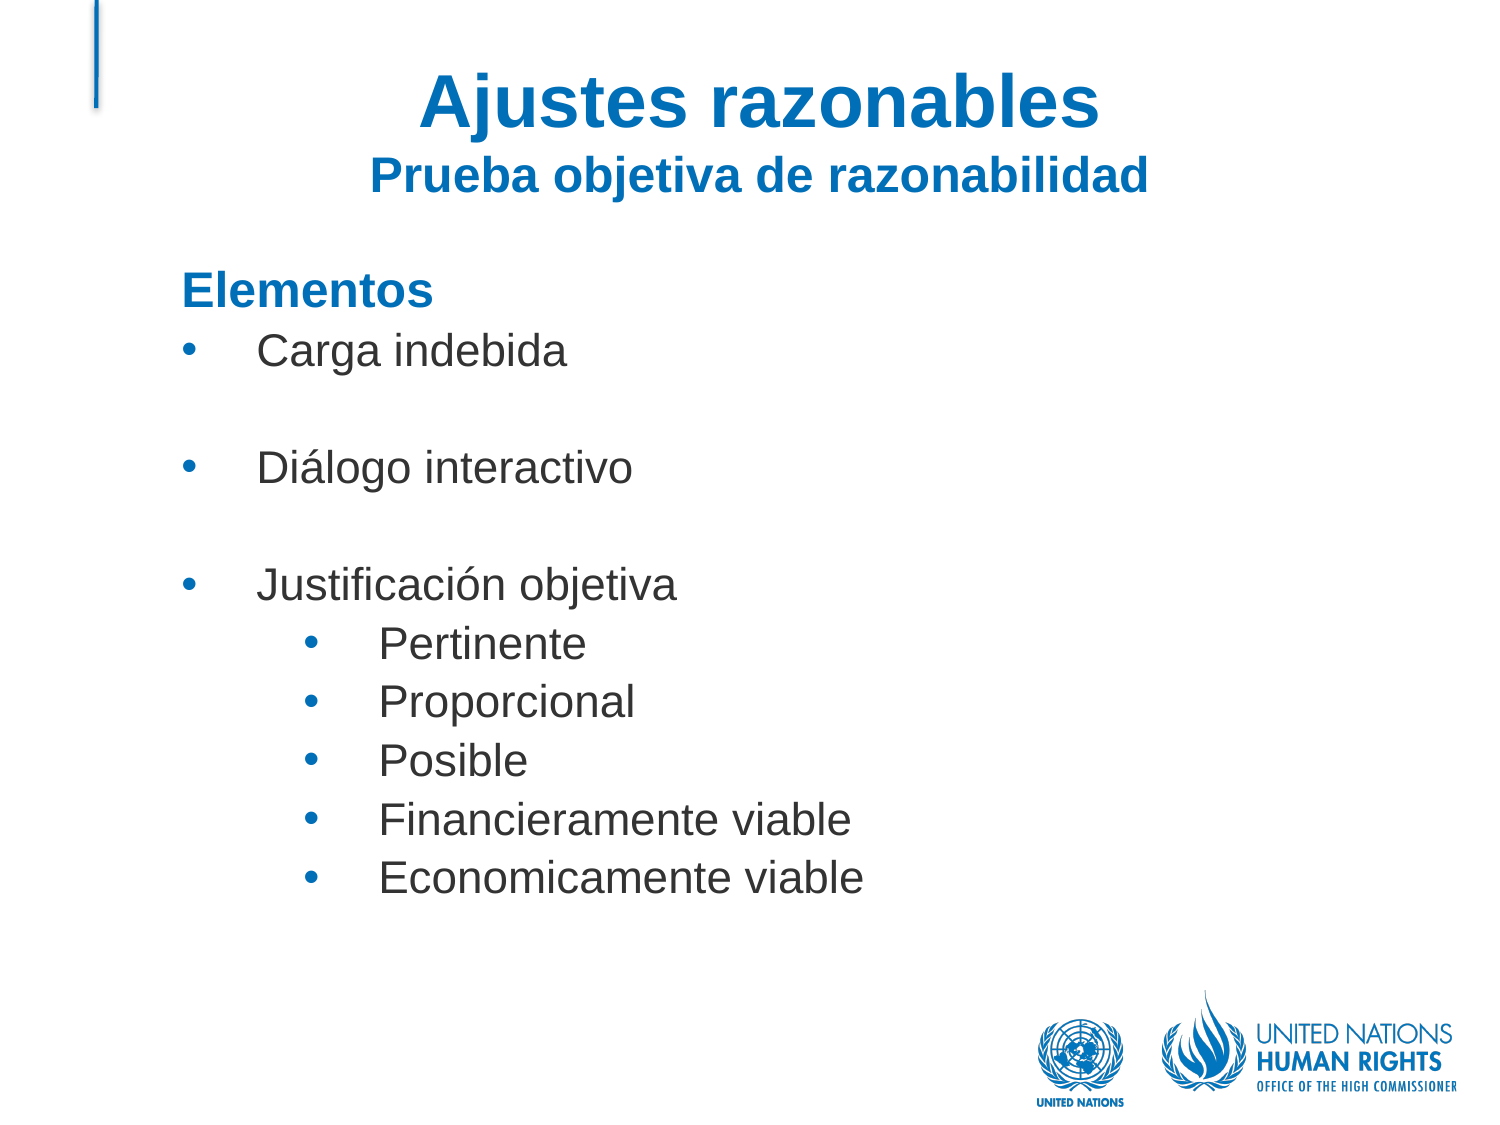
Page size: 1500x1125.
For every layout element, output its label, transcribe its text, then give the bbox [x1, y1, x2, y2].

text_box Elementos Carga indebida Diálogo interactivo Justificación objetiva Pertinente Proporcional Posible Financieramente viable Economicamente viable [166, 256, 1325, 925]
title Ajustes razonables Prueba objetiva de razonabilidad [64, 45, 1456, 224]
picture [1037, 990, 1457, 1107]
